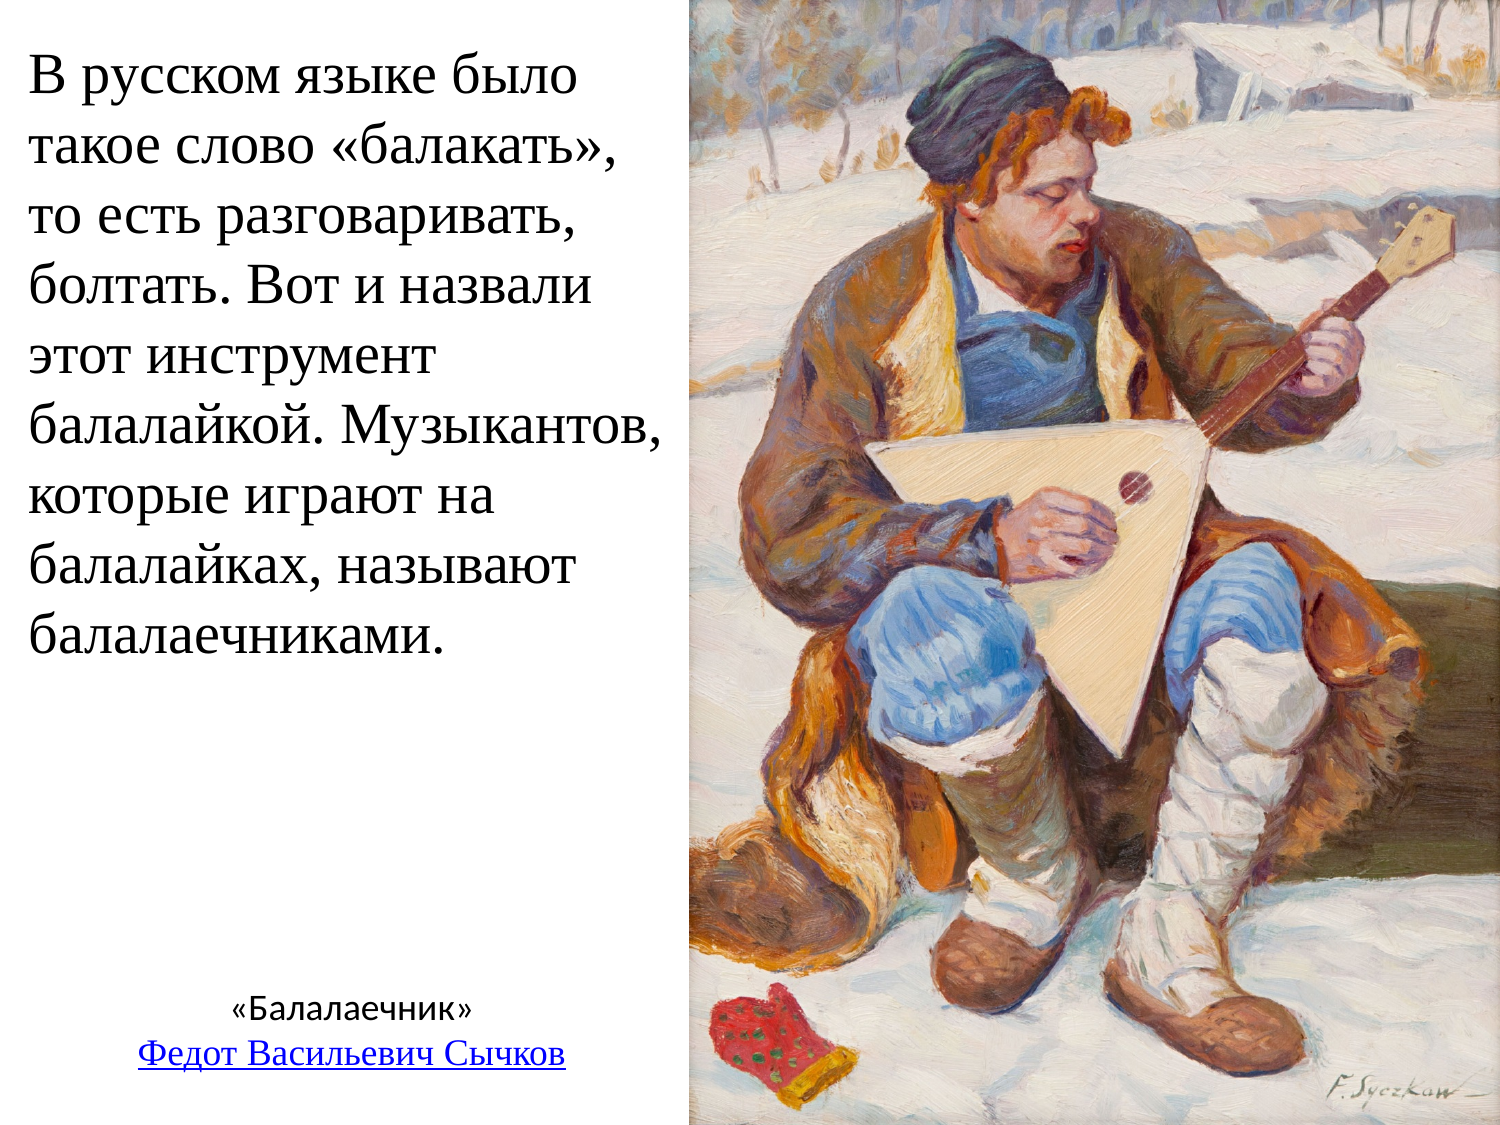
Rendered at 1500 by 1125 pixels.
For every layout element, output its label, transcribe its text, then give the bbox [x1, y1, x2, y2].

text_box «Балалаечник» Федот Васильевич Сычков [14, 975, 684, 1081]
text_box В русском языке было такое слово «балакать», то есть разговаривать, болтать. Вот и назвали этот инструмент балалайкой. Музыкантов, которые играют на балалайках, называют балалаечниками. [14, 28, 684, 673]
picture [689, 0, 1500, 1125]
